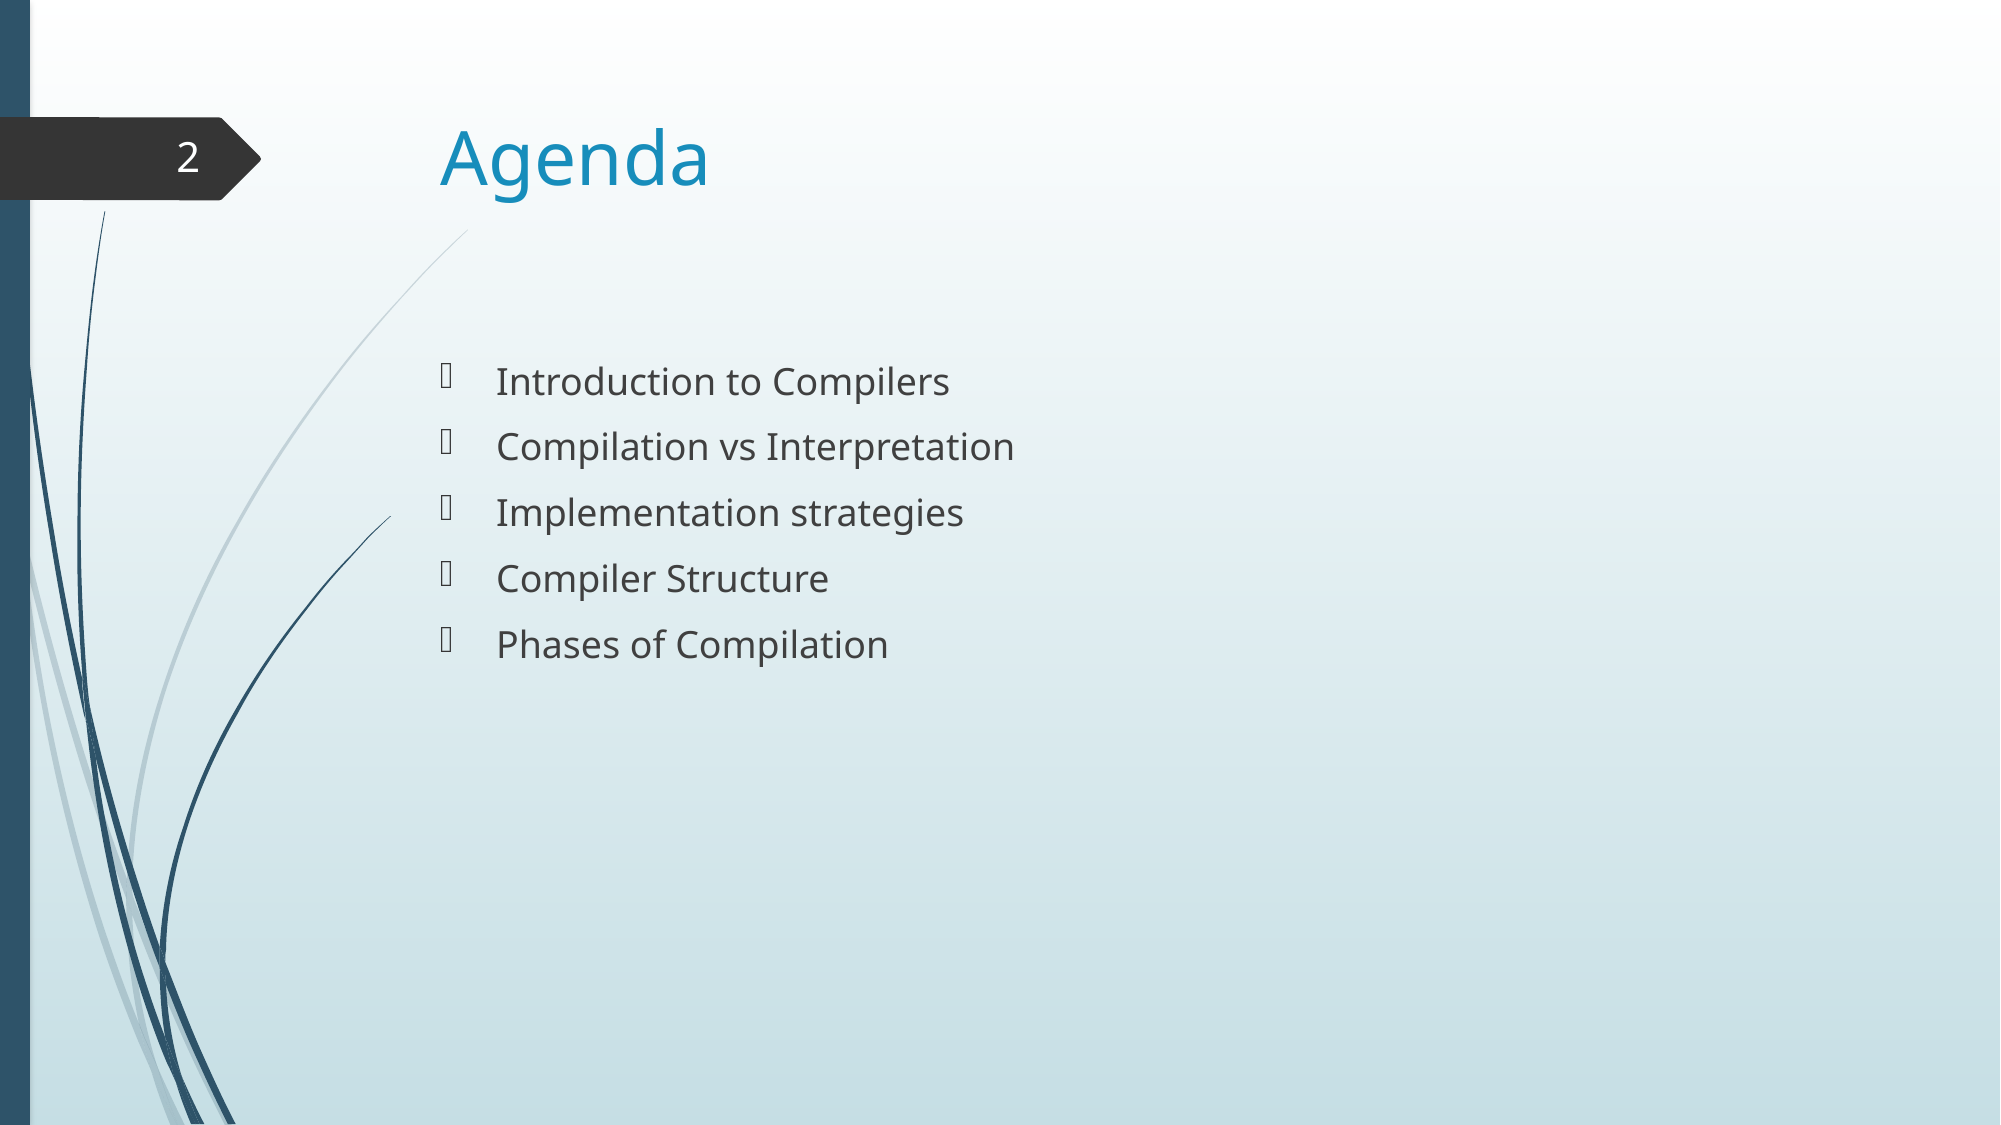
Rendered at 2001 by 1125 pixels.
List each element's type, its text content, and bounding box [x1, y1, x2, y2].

slide_number 2 [87, 129, 216, 190]
title Agenda [425, 102, 1888, 313]
list Introduction to Compilers Compilation vs Interpretation Implementation strategies Compiler Structure Phases of Compilation [424, 350, 1888, 988]
